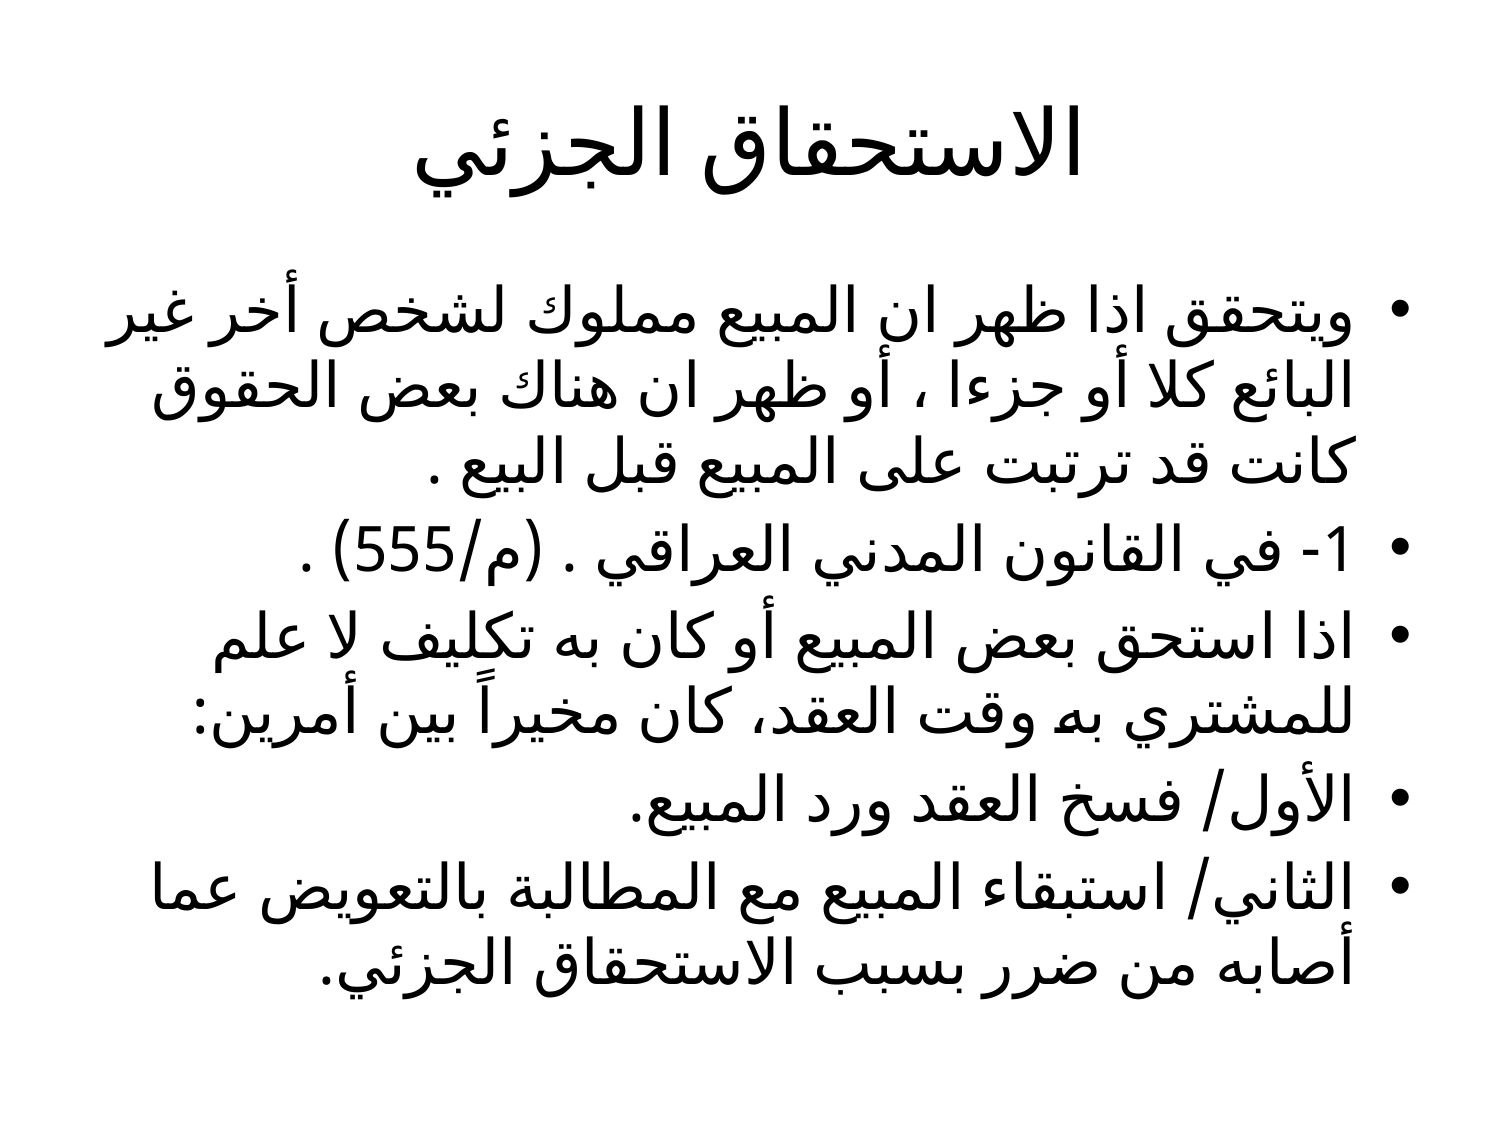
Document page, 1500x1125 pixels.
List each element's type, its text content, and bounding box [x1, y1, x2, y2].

list ويتحقق اذا ظهر ان المبيع مملوك لشخص أخر غير البائع كلا أو جزءا ، أو ظهر ان هناك بعض الحقوق كانت قد ترتبت على المبيع قبل البيع . 1- في القانون المدني العراقي . (م/555) . اذا استحق بعض المبيع أو كان به تكليف لا علم للمشتري به وقت العقد، كان مخيراً بين أمرين: الأول/ فسخ العقد ورد المبيع. الثاني/ استبقاء المبيع مع المطالبة بالتعويض عما أصابه من ضرر بسبب الاستحقاق الجزئي. [75, 262, 1425, 1005]
title الاستحقاق الجزئي [75, 45, 1425, 233]
